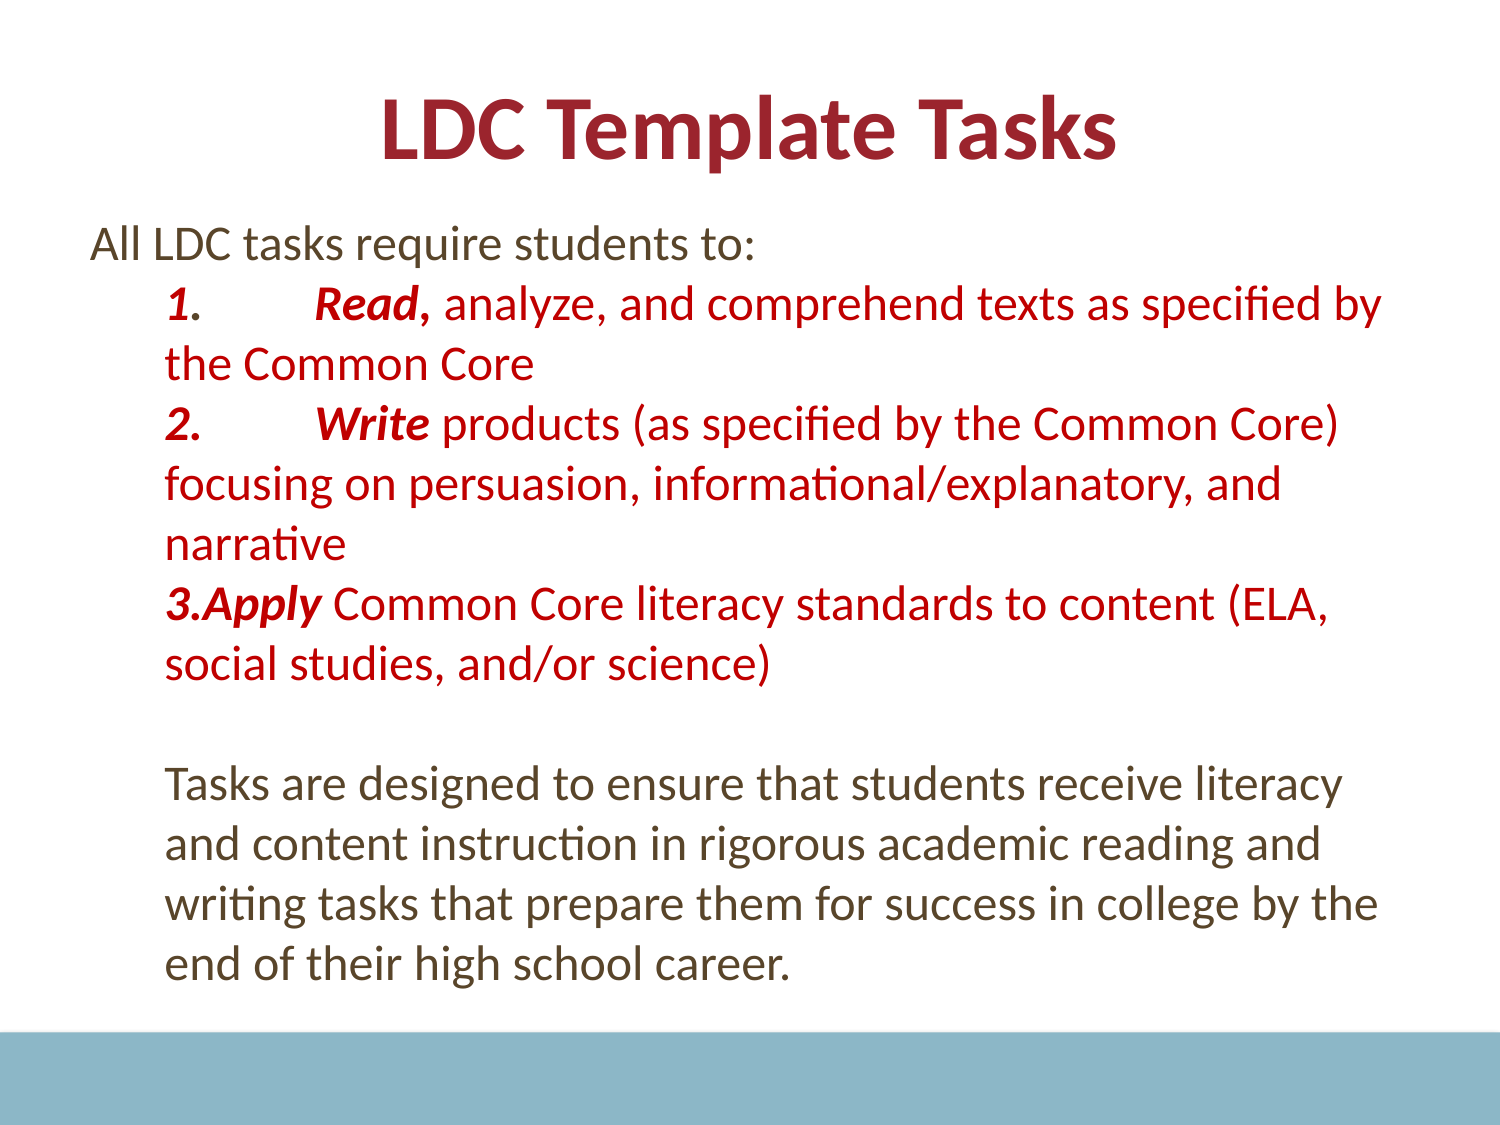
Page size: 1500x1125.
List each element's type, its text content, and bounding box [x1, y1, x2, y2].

text_box All LDC tasks require students to: 1. Read, analyze, and comprehend texts as specified by the Common Core 2. Write products (as specified by the Common Core) focusing on persuasion, informational/explanatory, and narrative Apply Common Core literacy standards to content (ELA, social studies, and/or science) Tasks are designed to ensure that students receive literacy and content instruction in rigorous academic reading and writing tasks that prepare them for success in college by the end of their high school career. [74, 203, 1438, 998]
title LDC Template Tasks [0, 80, 1500, 181]
